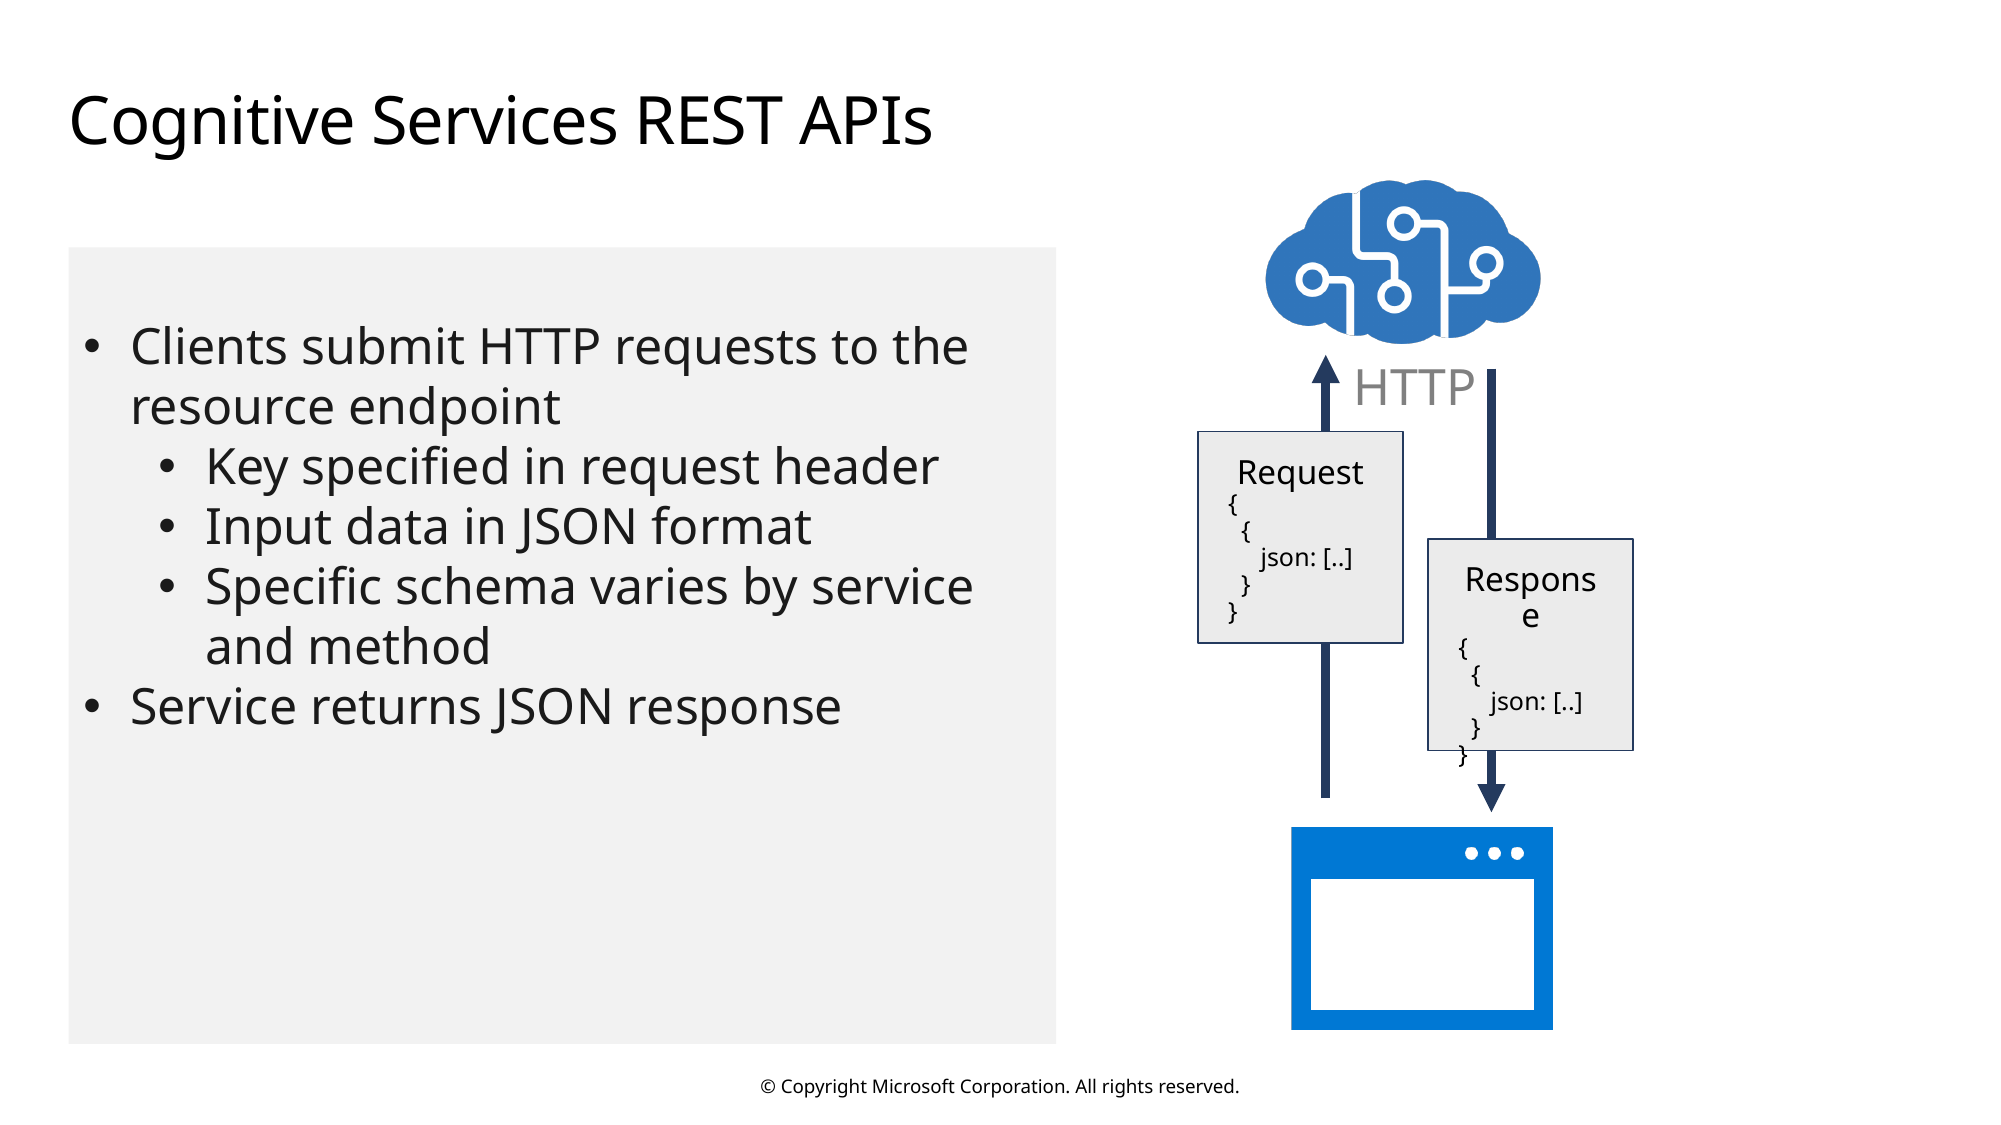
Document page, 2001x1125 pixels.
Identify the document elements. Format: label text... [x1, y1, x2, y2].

title Cognitive Services REST APIs [68, 72, 1930, 184]
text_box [1152, 147, 1676, 1085]
text_box Clients submit HTTP requests to the resource endpoint Key specified in request header Input data in JSON format Specific schema varies by service and method Service returns JSON response [68, 247, 1057, 1044]
